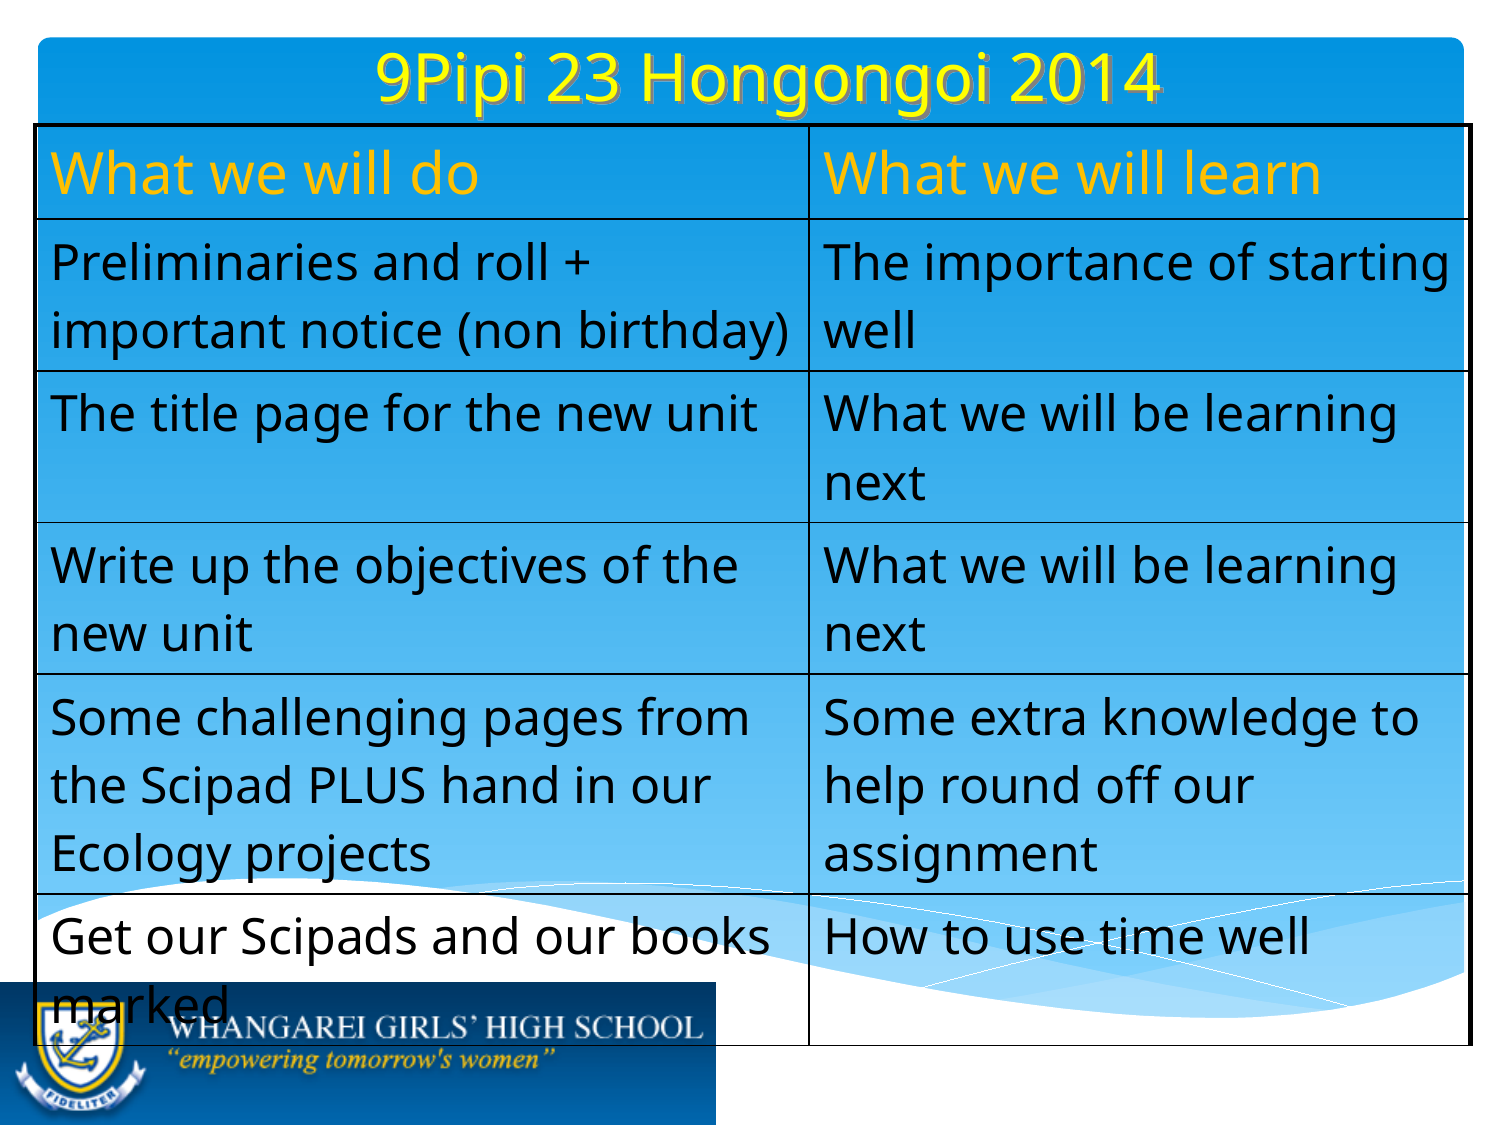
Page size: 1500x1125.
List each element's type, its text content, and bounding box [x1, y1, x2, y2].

table_header What we will do [37, 127, 808, 218]
table_cell Write up the objectives of the new unit [37, 523, 808, 673]
table_cell Preliminaries and roll + important notice (non birthday) [37, 220, 808, 370]
table_cell Some challenging pages from the Scipad PLUS hand in our Ecology projects [37, 675, 808, 893]
picture [0, 982, 716, 1125]
table_cell Some extra knowledge to help round off our assignment [810, 675, 1468, 893]
table_cell Get our Scipads and our books marked [37, 895, 808, 1045]
table_cell The importance of starting well [810, 220, 1468, 370]
text_box 9Pipi 23 Hongongoi 2014 [162, 24, 1375, 123]
table_cell How to use time well [810, 895, 1468, 1045]
table_header What we will learn [810, 127, 1468, 218]
table_cell What we will be learning next [810, 372, 1468, 522]
table_cell What we will be learning next [810, 523, 1468, 673]
table_cell The title page for the new unit [37, 372, 808, 522]
